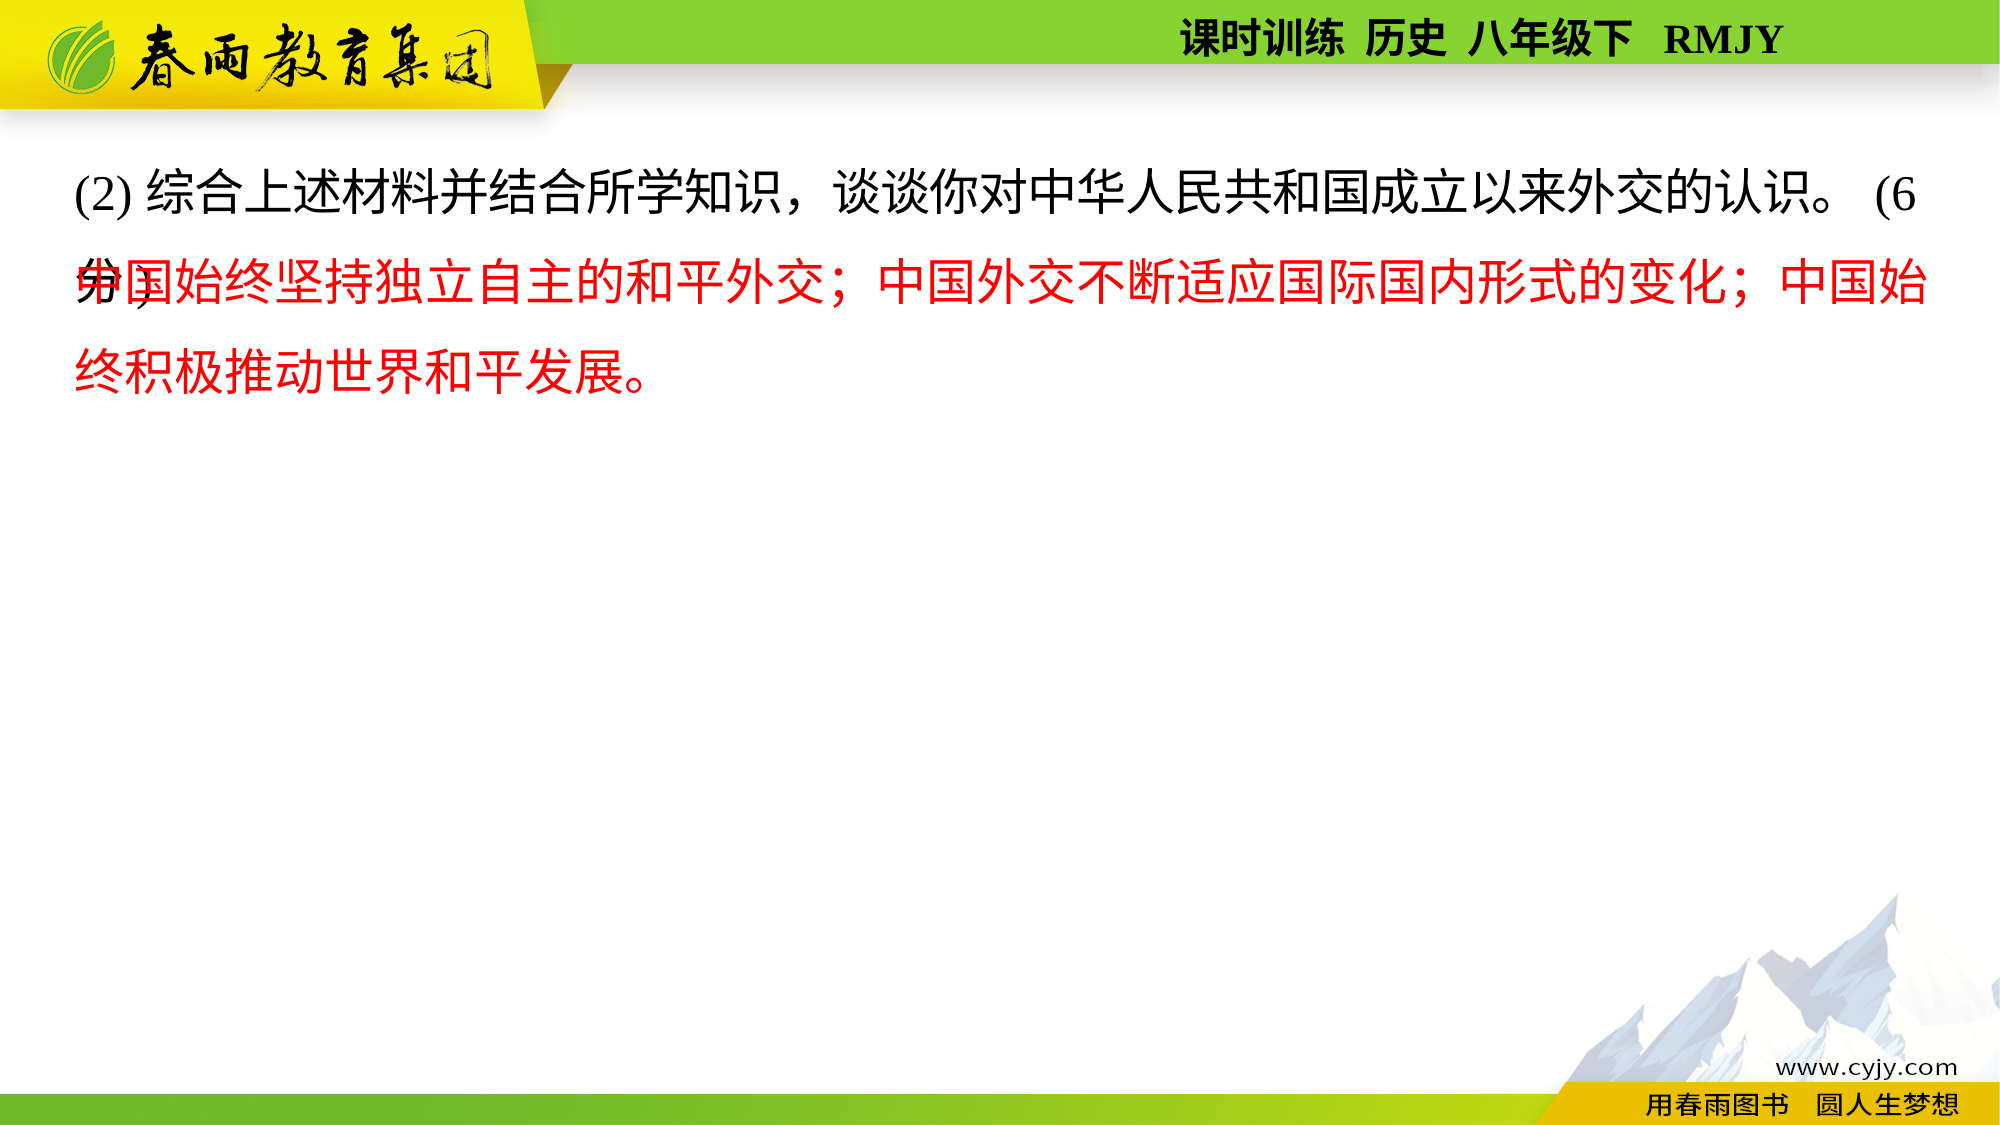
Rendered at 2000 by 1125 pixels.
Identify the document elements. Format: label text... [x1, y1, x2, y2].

text_box 中国始终坚持独立自主的和平外交；中国外交不断适应国际国内形式的变化；中国始终积极推动世界和平发展。 [59, 212, 1944, 408]
list (2)综合上述材料并结合所学知识，谈谈你对中华人民共和国成立以来外交的认识。(6分) [59, 122, 1944, 212]
picture [0, 0, 2000, 1125]
